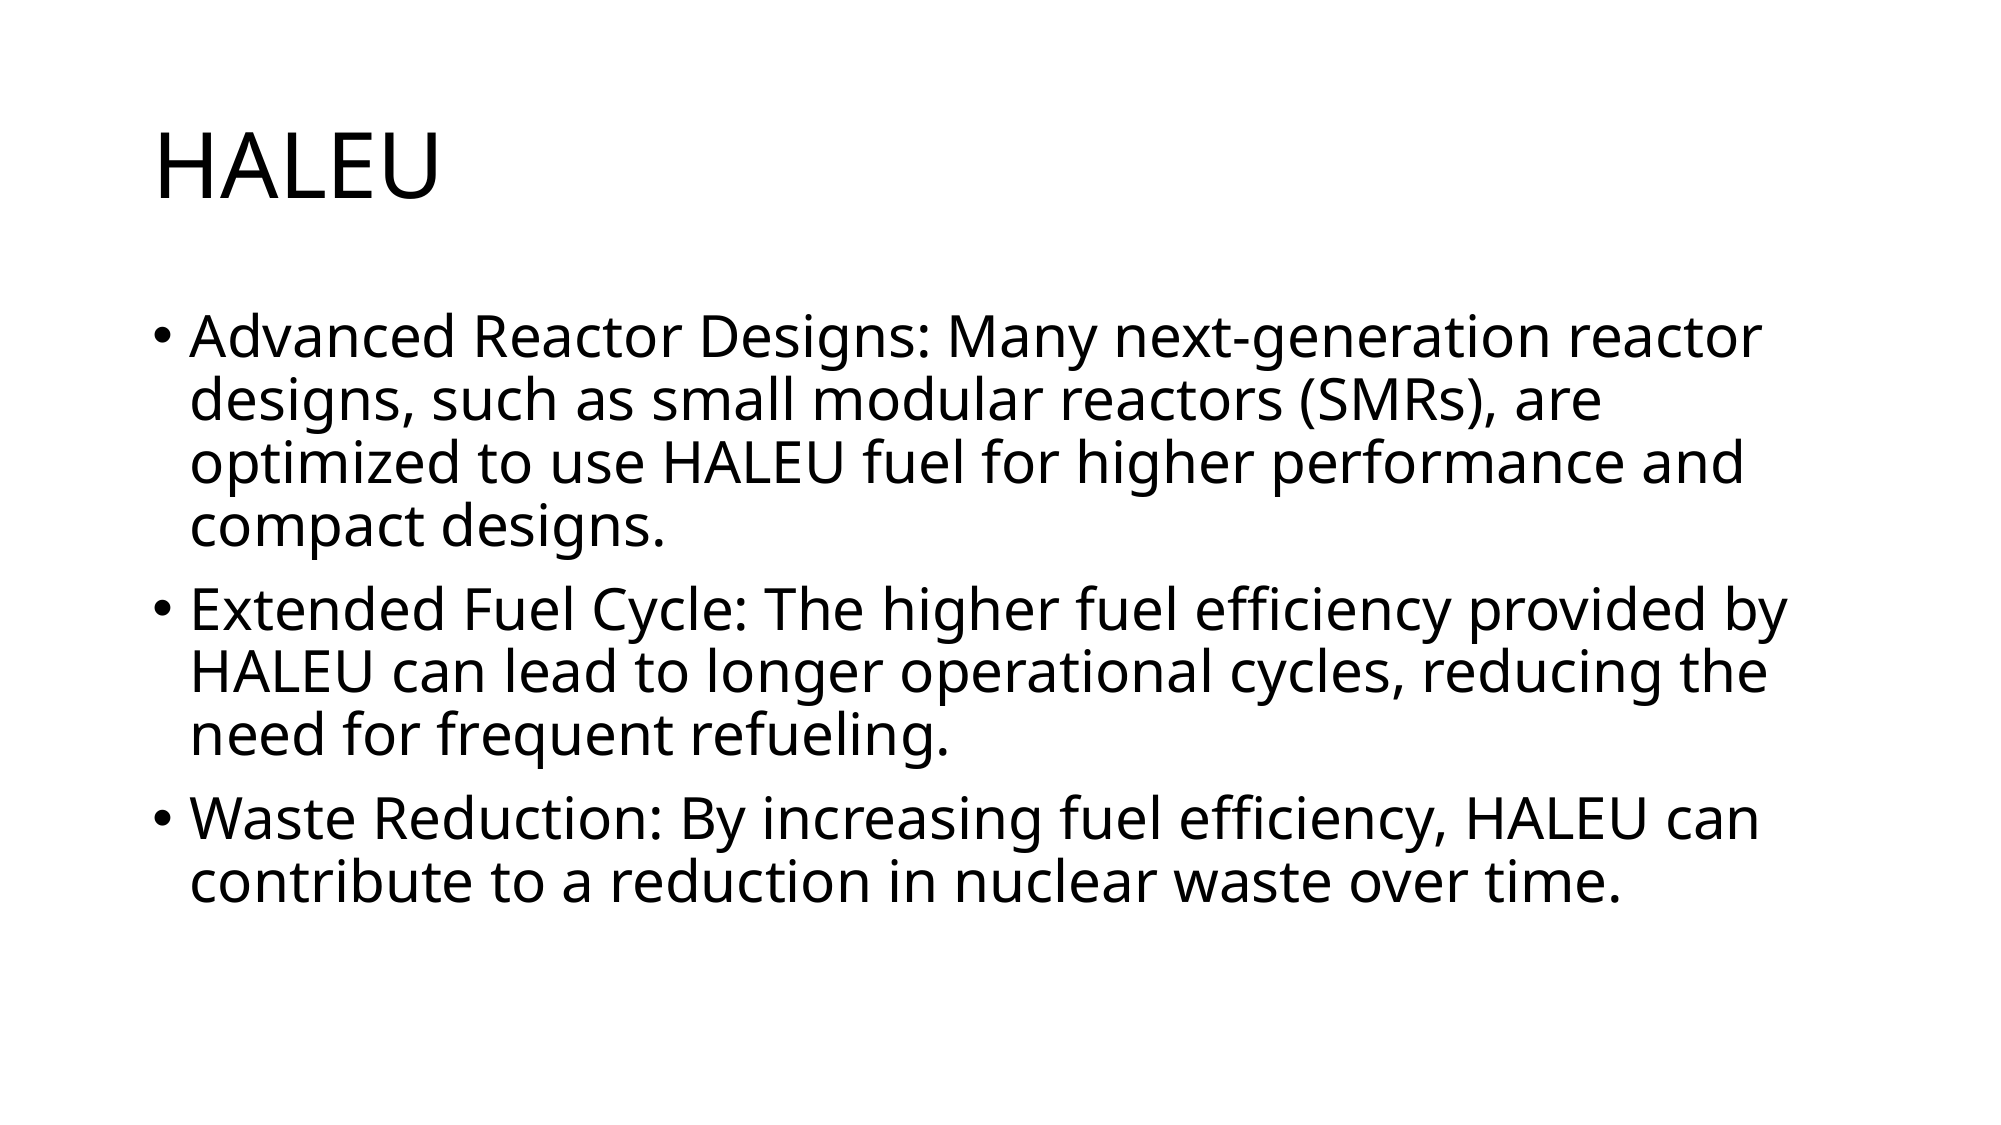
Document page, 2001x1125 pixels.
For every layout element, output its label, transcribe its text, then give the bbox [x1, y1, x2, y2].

title HALEU [137, 59, 1863, 278]
list Advanced Reactor Designs: Many next-generation reactor designs, such as small modular reactors (SMRs), are optimized to use HALEU fuel for higher performance and compact designs. Extended Fuel Cycle: The higher fuel efficiency provided by HALEU can lead to longer operational cycles, reducing the need for frequent refueling. Waste Reduction: By increasing fuel efficiency, HALEU can contribute to a reduction in nuclear waste over time. [137, 299, 1863, 1014]
